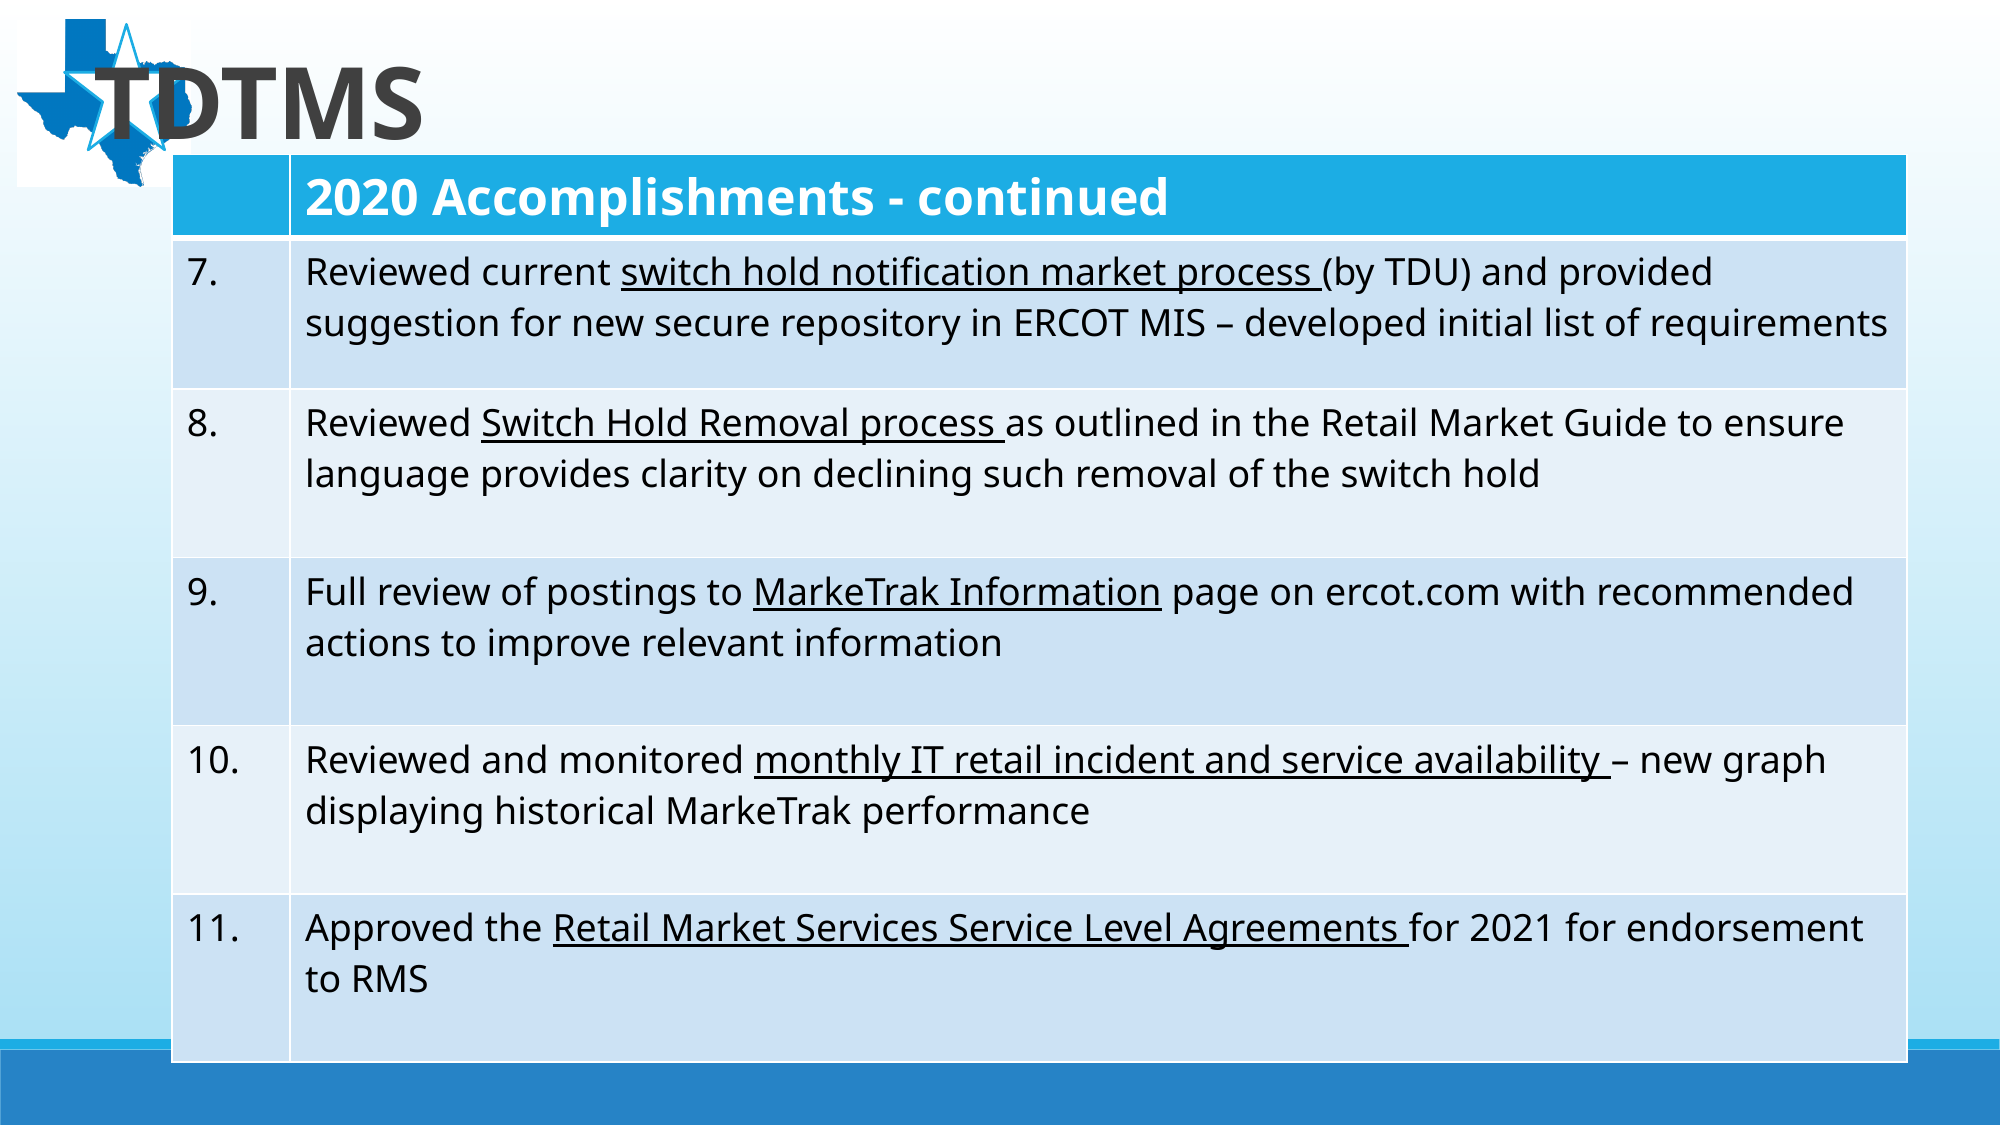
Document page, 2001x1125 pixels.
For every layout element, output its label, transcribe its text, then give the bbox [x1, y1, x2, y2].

table_cell 8. [173, 390, 289, 557]
picture [16, 19, 192, 188]
table_cell Full review of postings to MarkeTrak Information page on ercot.com with recommended actions to improve relevant information [291, 558, 1906, 725]
table_cell Reviewed current switch hold notification market process (by TDU) and provided suggestion for new secure repository in ERCOT MIS – developed initial list of requirements [291, 241, 1906, 388]
title TDTMS [199, 24, 1802, 154]
table_cell 11. [173, 895, 289, 1061]
table_header [173, 155, 289, 235]
table_header 2020 Accomplishments - continued [291, 155, 1906, 235]
table_cell 10. [173, 726, 289, 893]
table_cell Approved the Retail Market Services Service Level Agreements for 2021 for endorsement to RMS [291, 895, 1906, 1061]
table_cell 9. [173, 558, 289, 725]
table_cell 7. [173, 241, 289, 388]
table_cell Reviewed Switch Hold Removal process as outlined in the Retail Market Guide to ensure language provides clarity on declining such removal of the switch hold [291, 390, 1906, 557]
table_cell Reviewed and monitored monthly IT retail incident and service availability – new graph displaying historical MarkeTrak performance [291, 726, 1906, 893]
